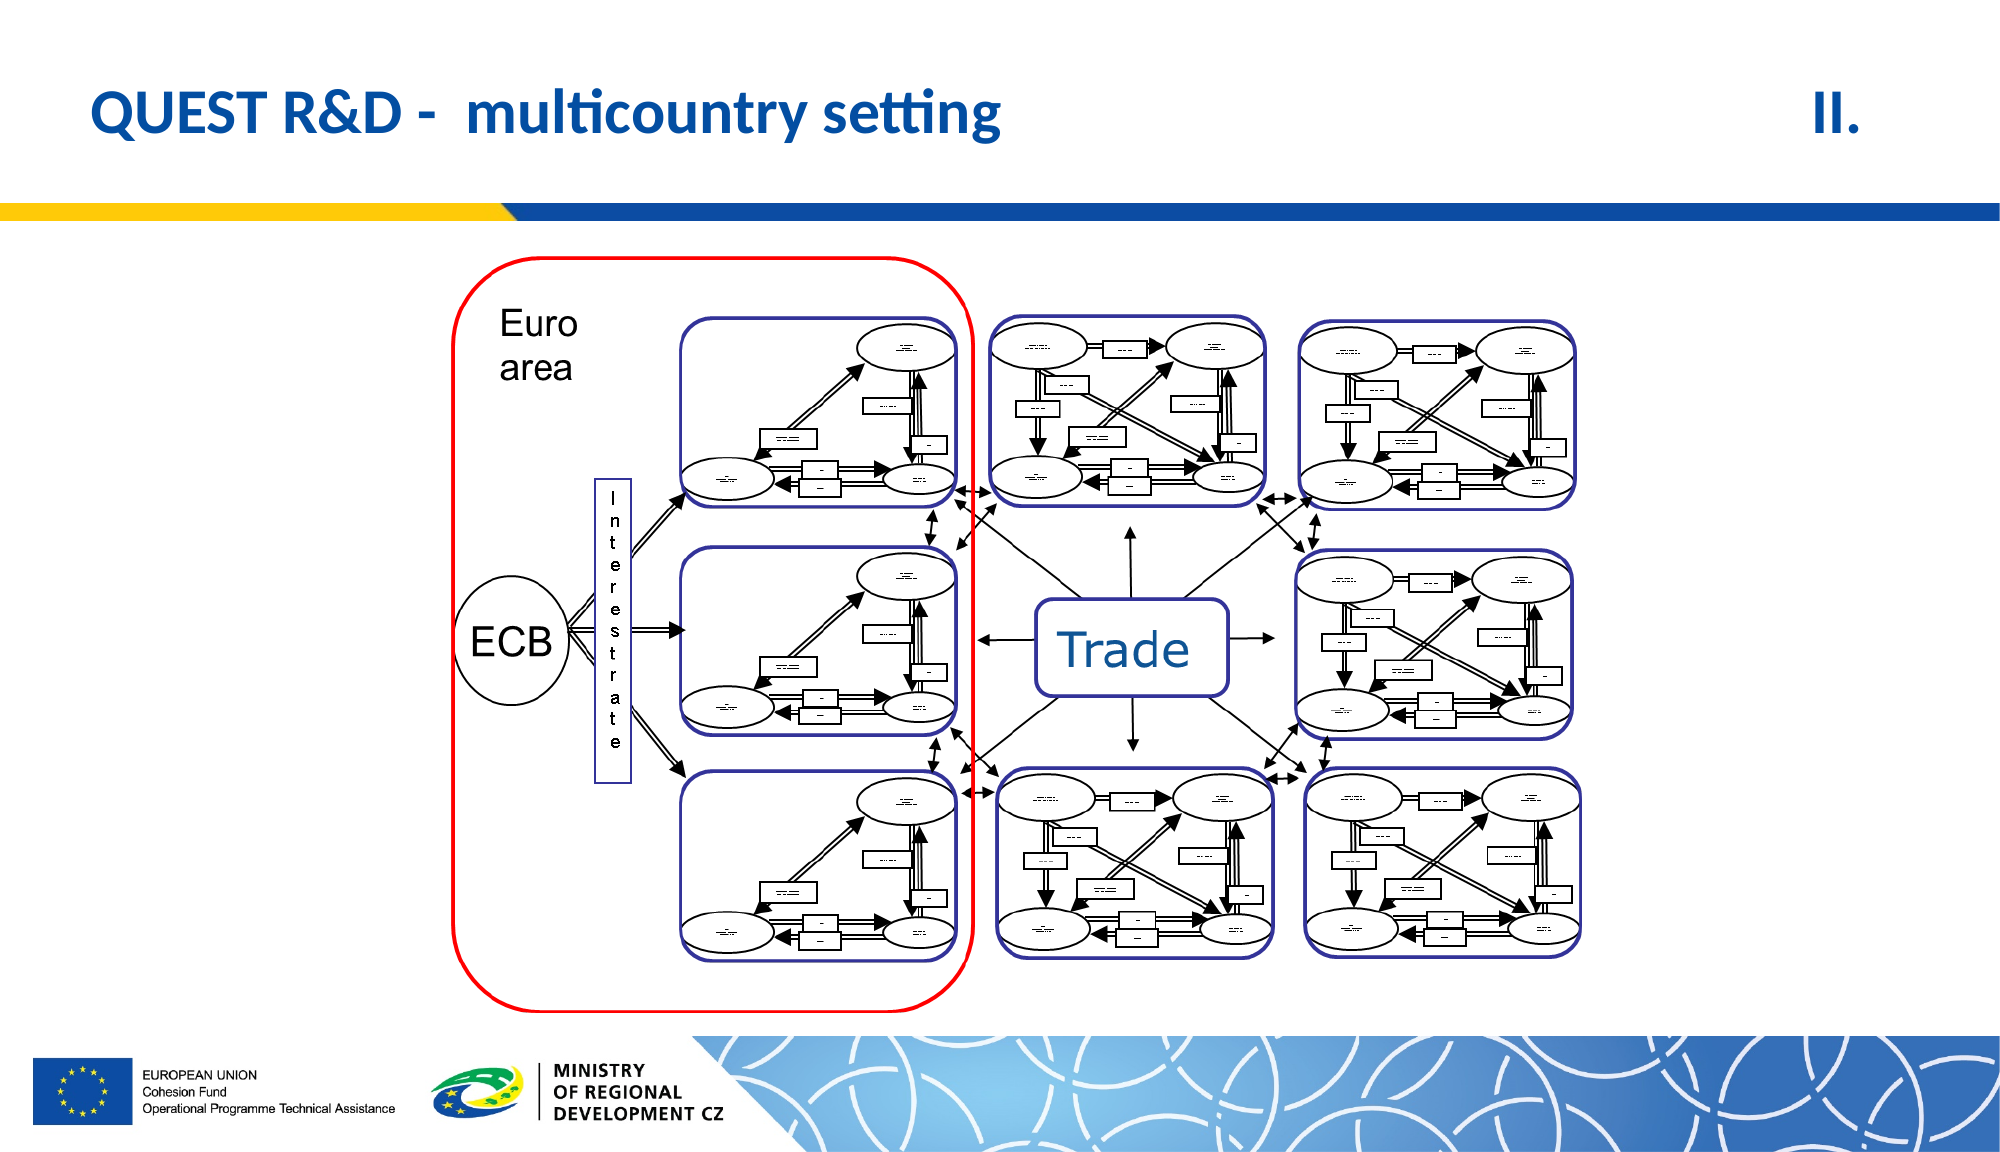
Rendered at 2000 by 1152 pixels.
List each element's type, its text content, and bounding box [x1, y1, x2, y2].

title QUEST R&D - multicountry setting II. [56, 32, 1970, 185]
picture [0, 203, 2000, 221]
picture [444, 256, 1582, 1013]
picture [0, 1036, 2000, 1152]
